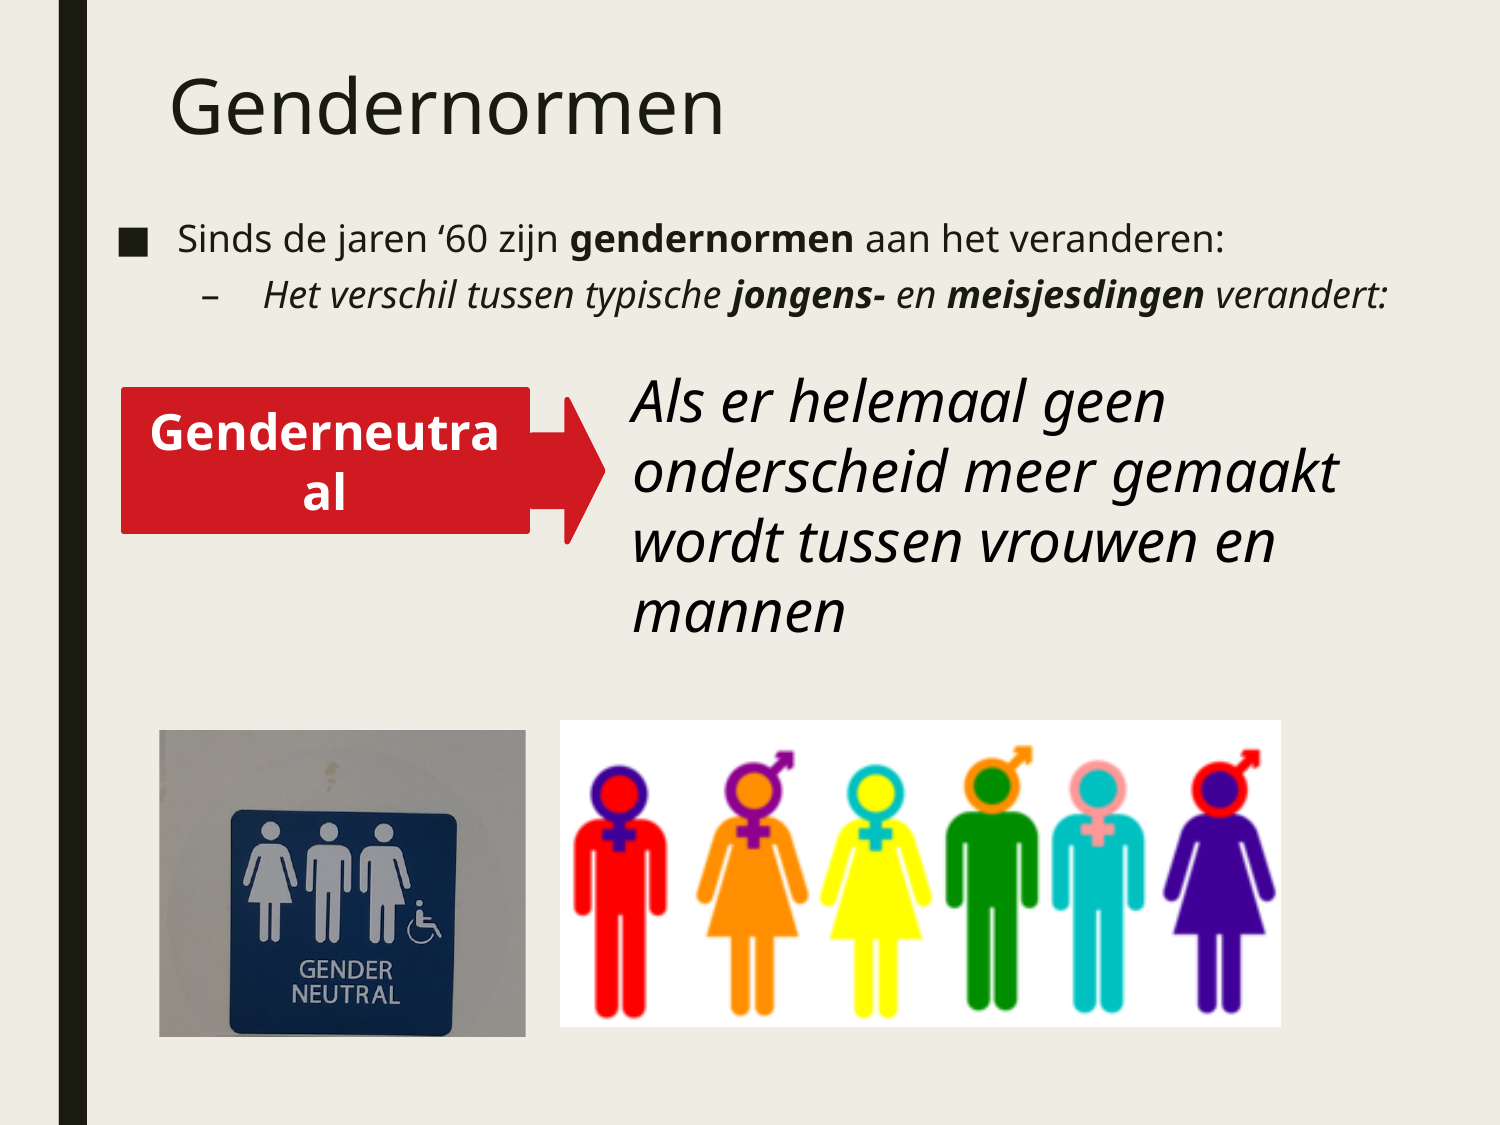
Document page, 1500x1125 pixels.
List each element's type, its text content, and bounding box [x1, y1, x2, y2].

list Sinds de jaren ‘60 zijn gendernormen aan het veranderen: Het verschil tussen typische jongens- en meisjesdingen verandert: [100, 210, 1425, 357]
text_box [528, 397, 606, 545]
picture [159, 730, 526, 1037]
text_box Genderneutraal [121, 387, 530, 534]
picture [559, 720, 1281, 1027]
text_box Als er helemaal geen onderscheid meer gemaakt wordt tussen vrouwen en mannen [617, 357, 1457, 652]
title Gendernormen [153, 61, 1336, 159]
